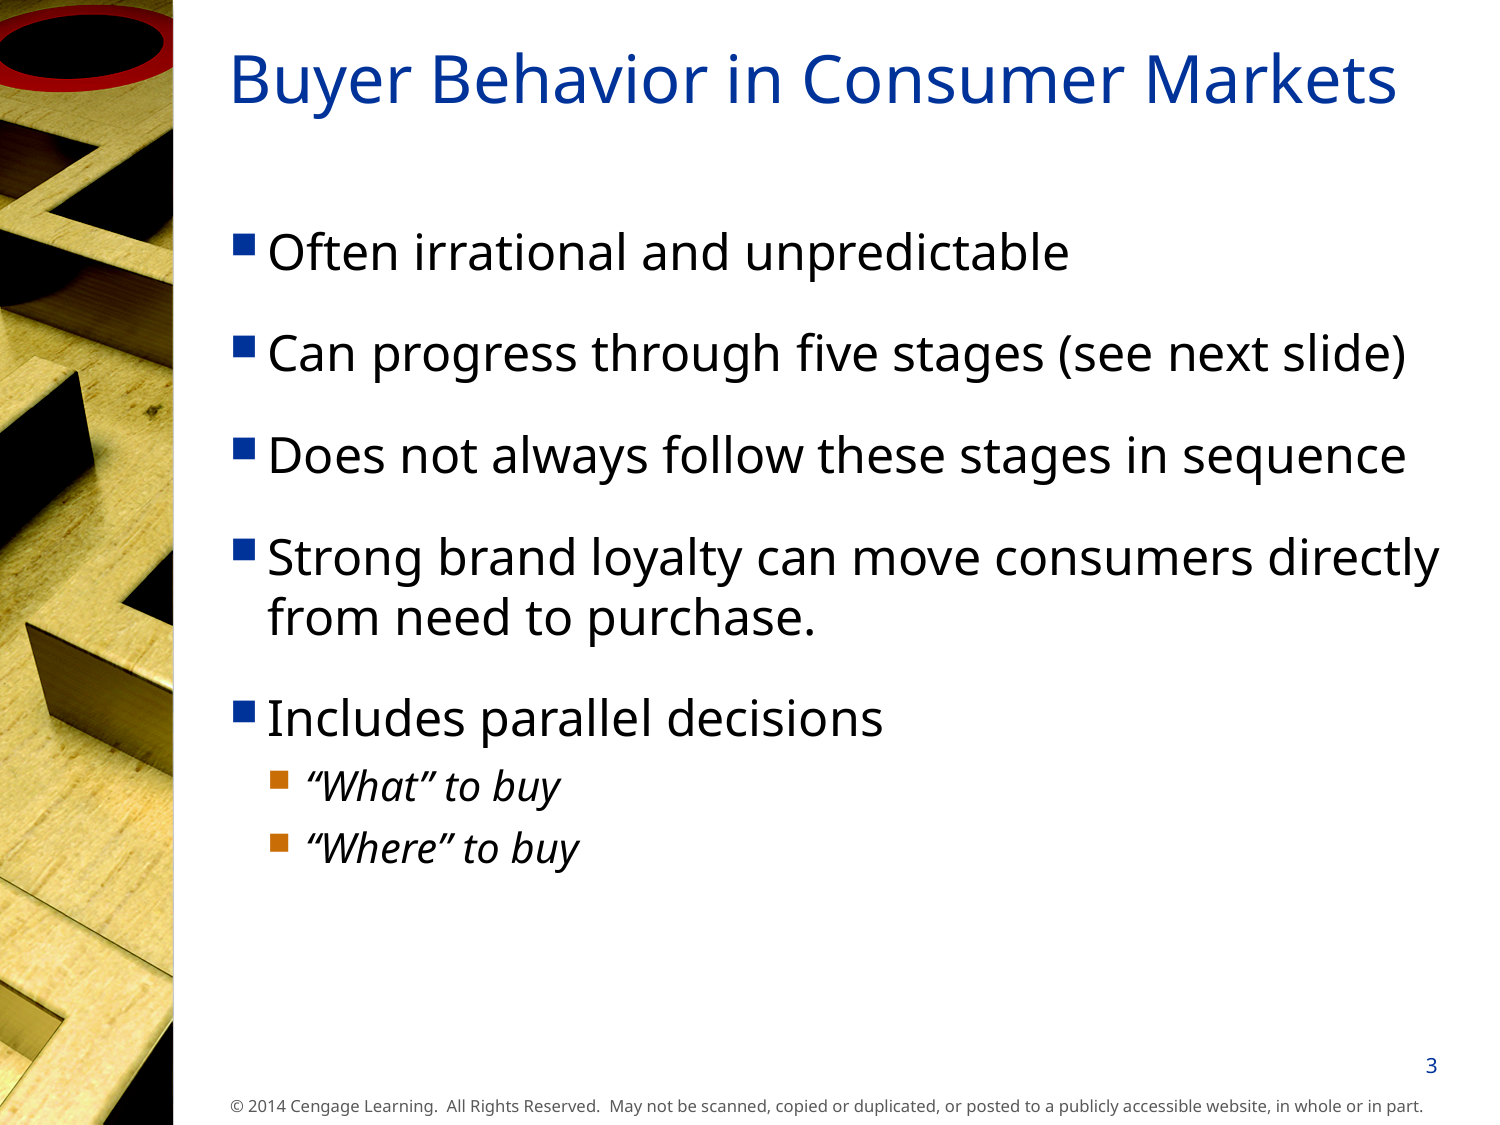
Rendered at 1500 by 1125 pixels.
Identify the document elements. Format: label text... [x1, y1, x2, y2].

title Buyer Behavior in Consumer Markets [213, 29, 1454, 213]
list Often irrational and unpredictable Can progress through five stages (see next slide) Does not always follow these stages in sequence Strong brand loyalty can move consumers directly from need to purchase. Includes parallel decisions “What” to buy “Where” to buy [215, 212, 1478, 981]
picture [0, 0, 174, 1125]
slide_number 3 [1386, 1037, 1478, 1097]
